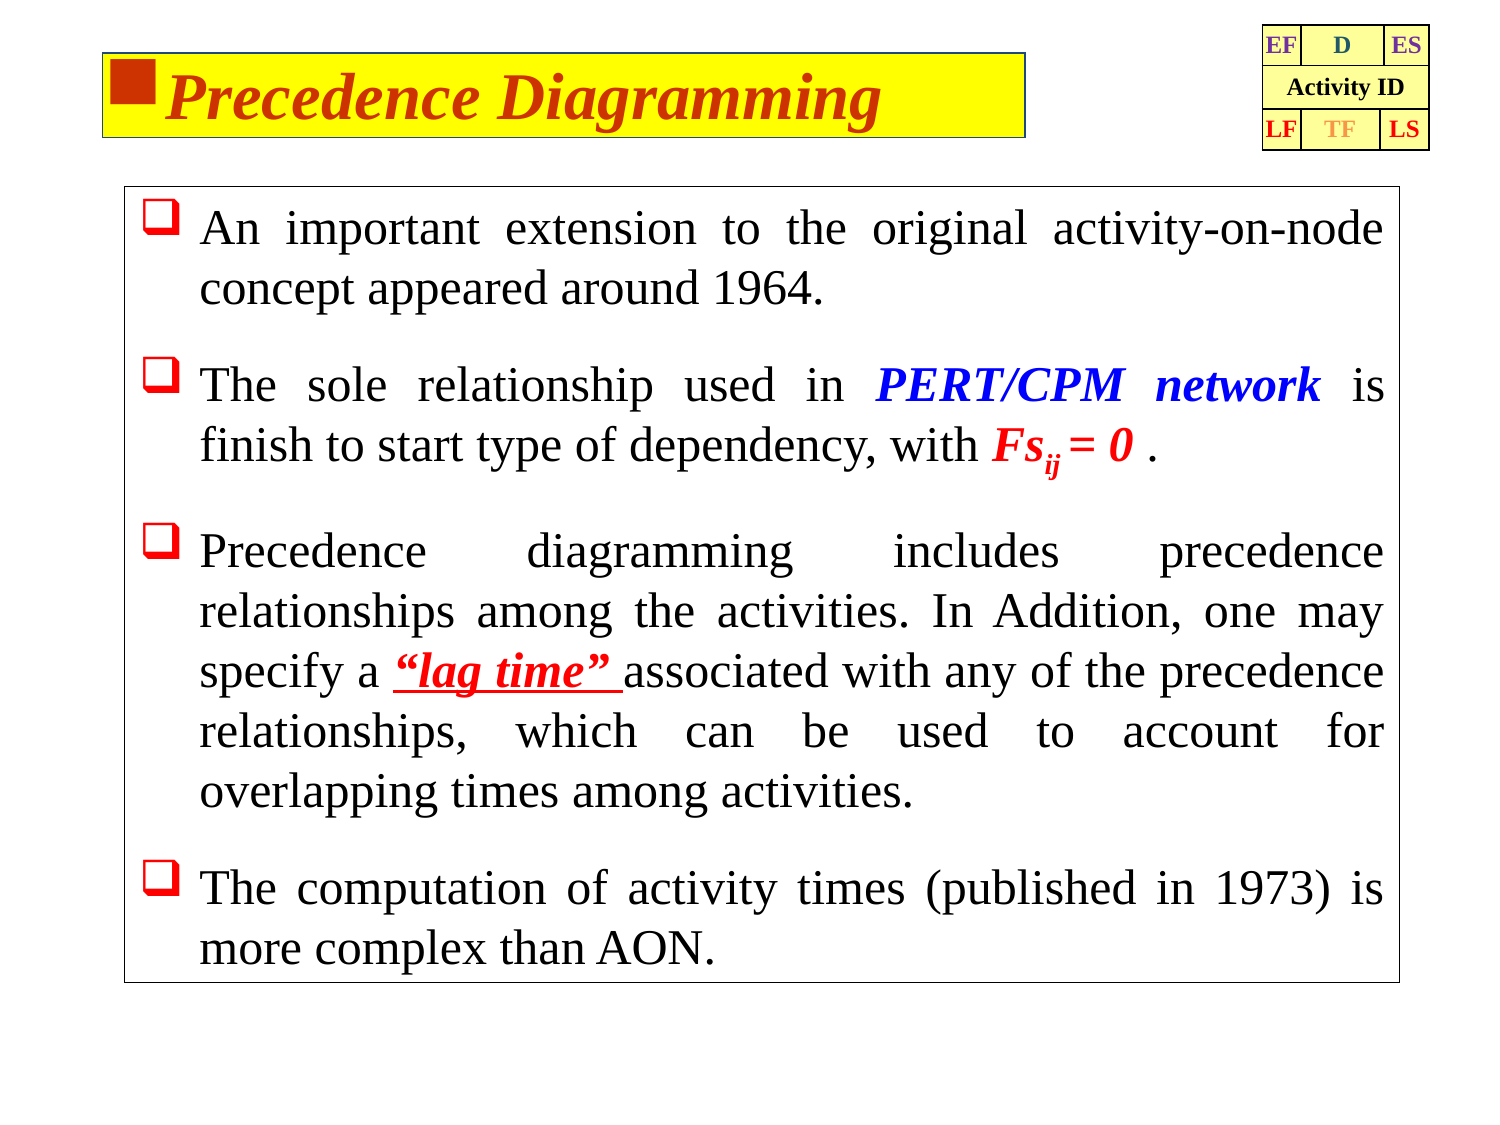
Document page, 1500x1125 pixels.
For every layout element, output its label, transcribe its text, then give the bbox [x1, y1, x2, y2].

table_cell Activity ID [1263, 66, 1428, 108]
table_cell TF [1302, 110, 1379, 149]
table_cell LS [1381, 110, 1428, 149]
text_box Precedence Diagramming [102, 52, 1025, 138]
table_header ES [1385, 26, 1428, 65]
table_cell LF [1263, 110, 1300, 149]
table_header D [1302, 26, 1383, 65]
text_box An important extension to the original activity-on-node concept appeared around 1964. The sole relationship used in PERT/CPM network is finish to start type of dependency, with Fsij = 0 . Precedence diagramming includes precedence relationships among the activities. In Addition, one may specify a “lag time” associated with any of the precedence relationships, which can be used to account for overlapping times among activities. The computation of activity times (published in 1973) is more complex than AON. [124, 186, 1400, 983]
table_header EF [1263, 26, 1300, 65]
